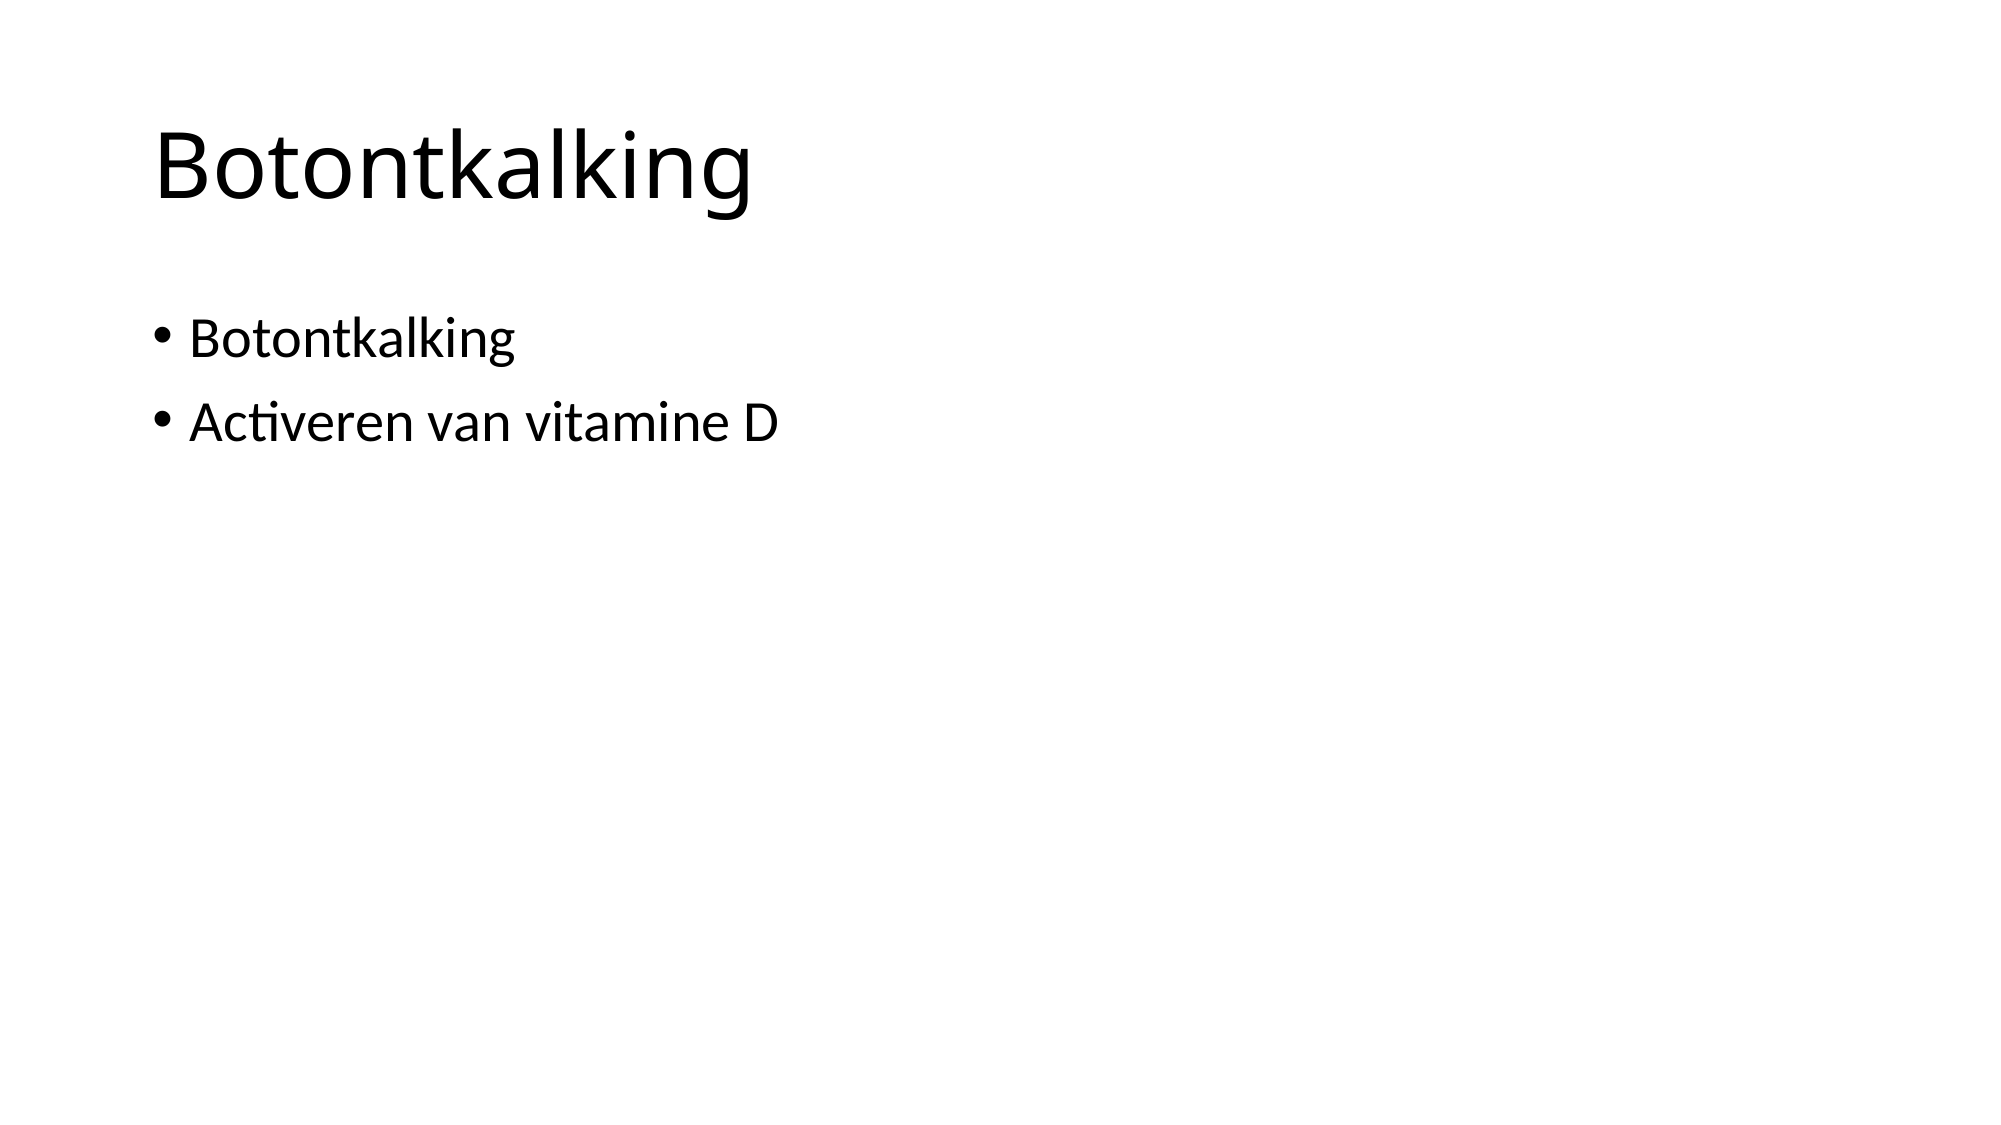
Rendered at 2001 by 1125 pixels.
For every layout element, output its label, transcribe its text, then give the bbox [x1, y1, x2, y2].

title Botontkalking [137, 59, 1863, 278]
list Botontkalking Activeren van vitamine D [137, 299, 1863, 1014]
